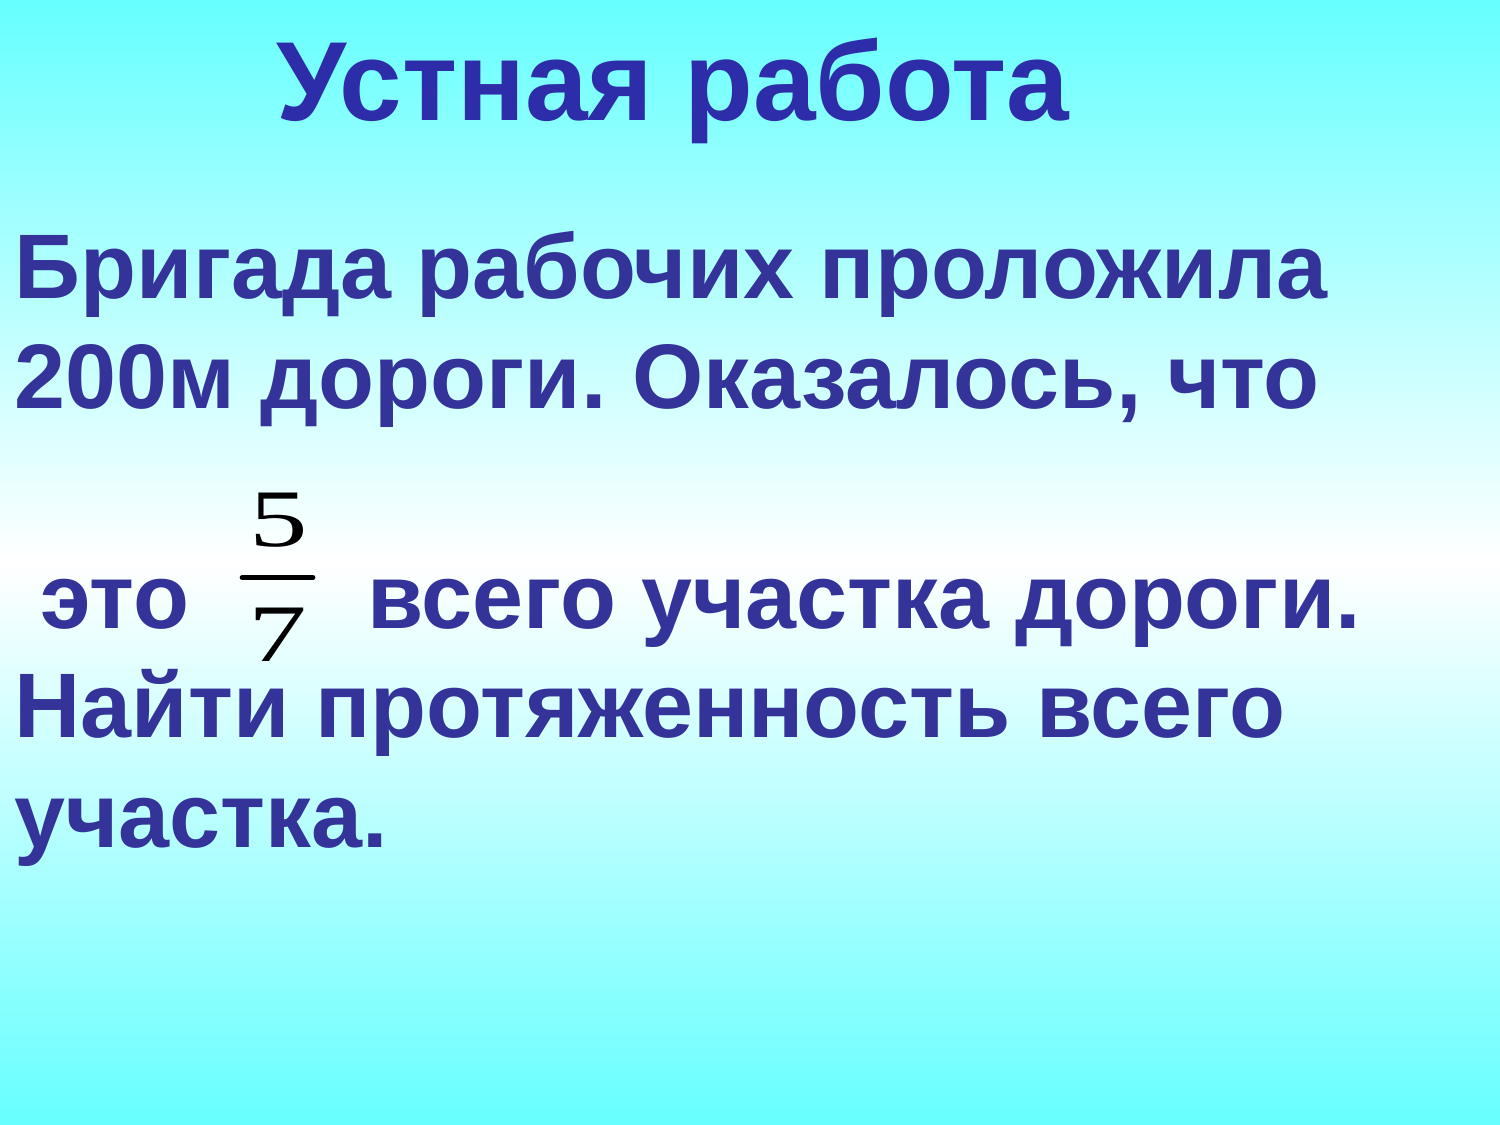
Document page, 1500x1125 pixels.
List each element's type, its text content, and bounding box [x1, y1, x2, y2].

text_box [222, 468, 340, 680]
text_box Устная работа [261, 0, 1085, 150]
text_box Бригада рабочих проложила 200м дороги. Оказалось, что это всего участка дороги. Найти протяженность всего участка. [0, 199, 1500, 874]
